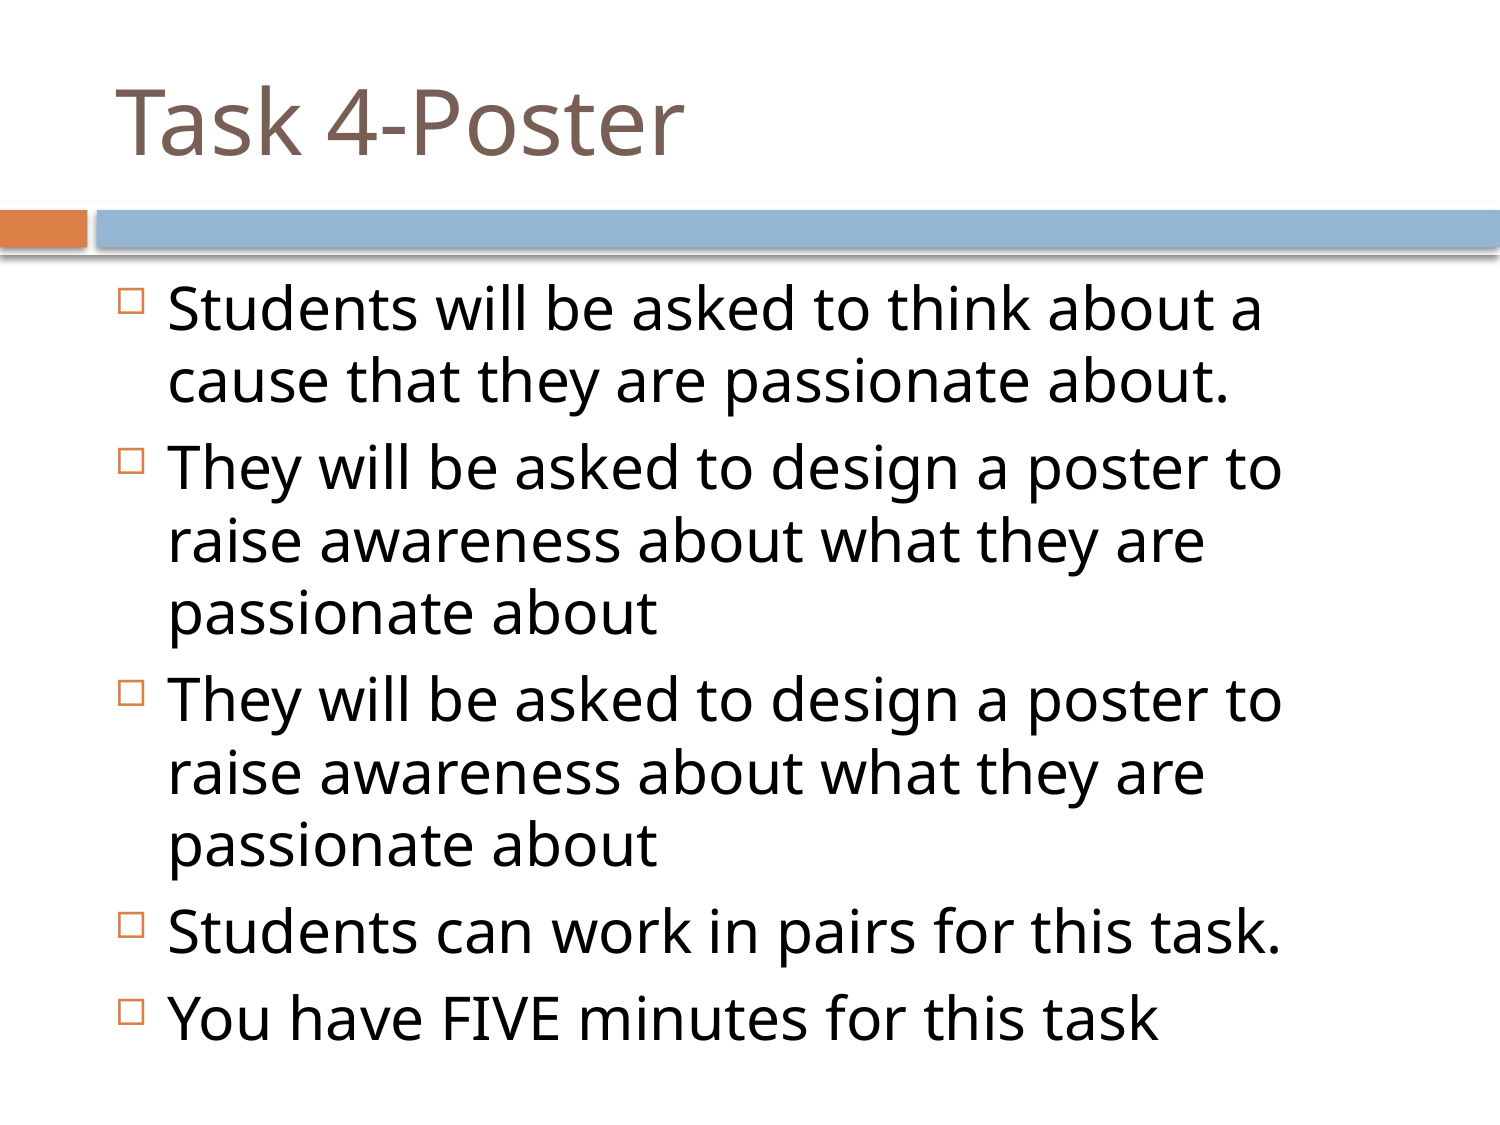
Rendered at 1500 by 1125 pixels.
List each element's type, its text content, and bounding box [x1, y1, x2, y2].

title Task 4-Poster [100, 37, 1438, 200]
list Students will be asked to think about a cause that they are passionate about. They will be asked to design a poster to raise awareness about what they are passionate about They will be asked to design a poster to raise awareness about what they are passionate about Students can work in pairs for this task. You have FIVE minutes for this task [100, 262, 1438, 1000]
